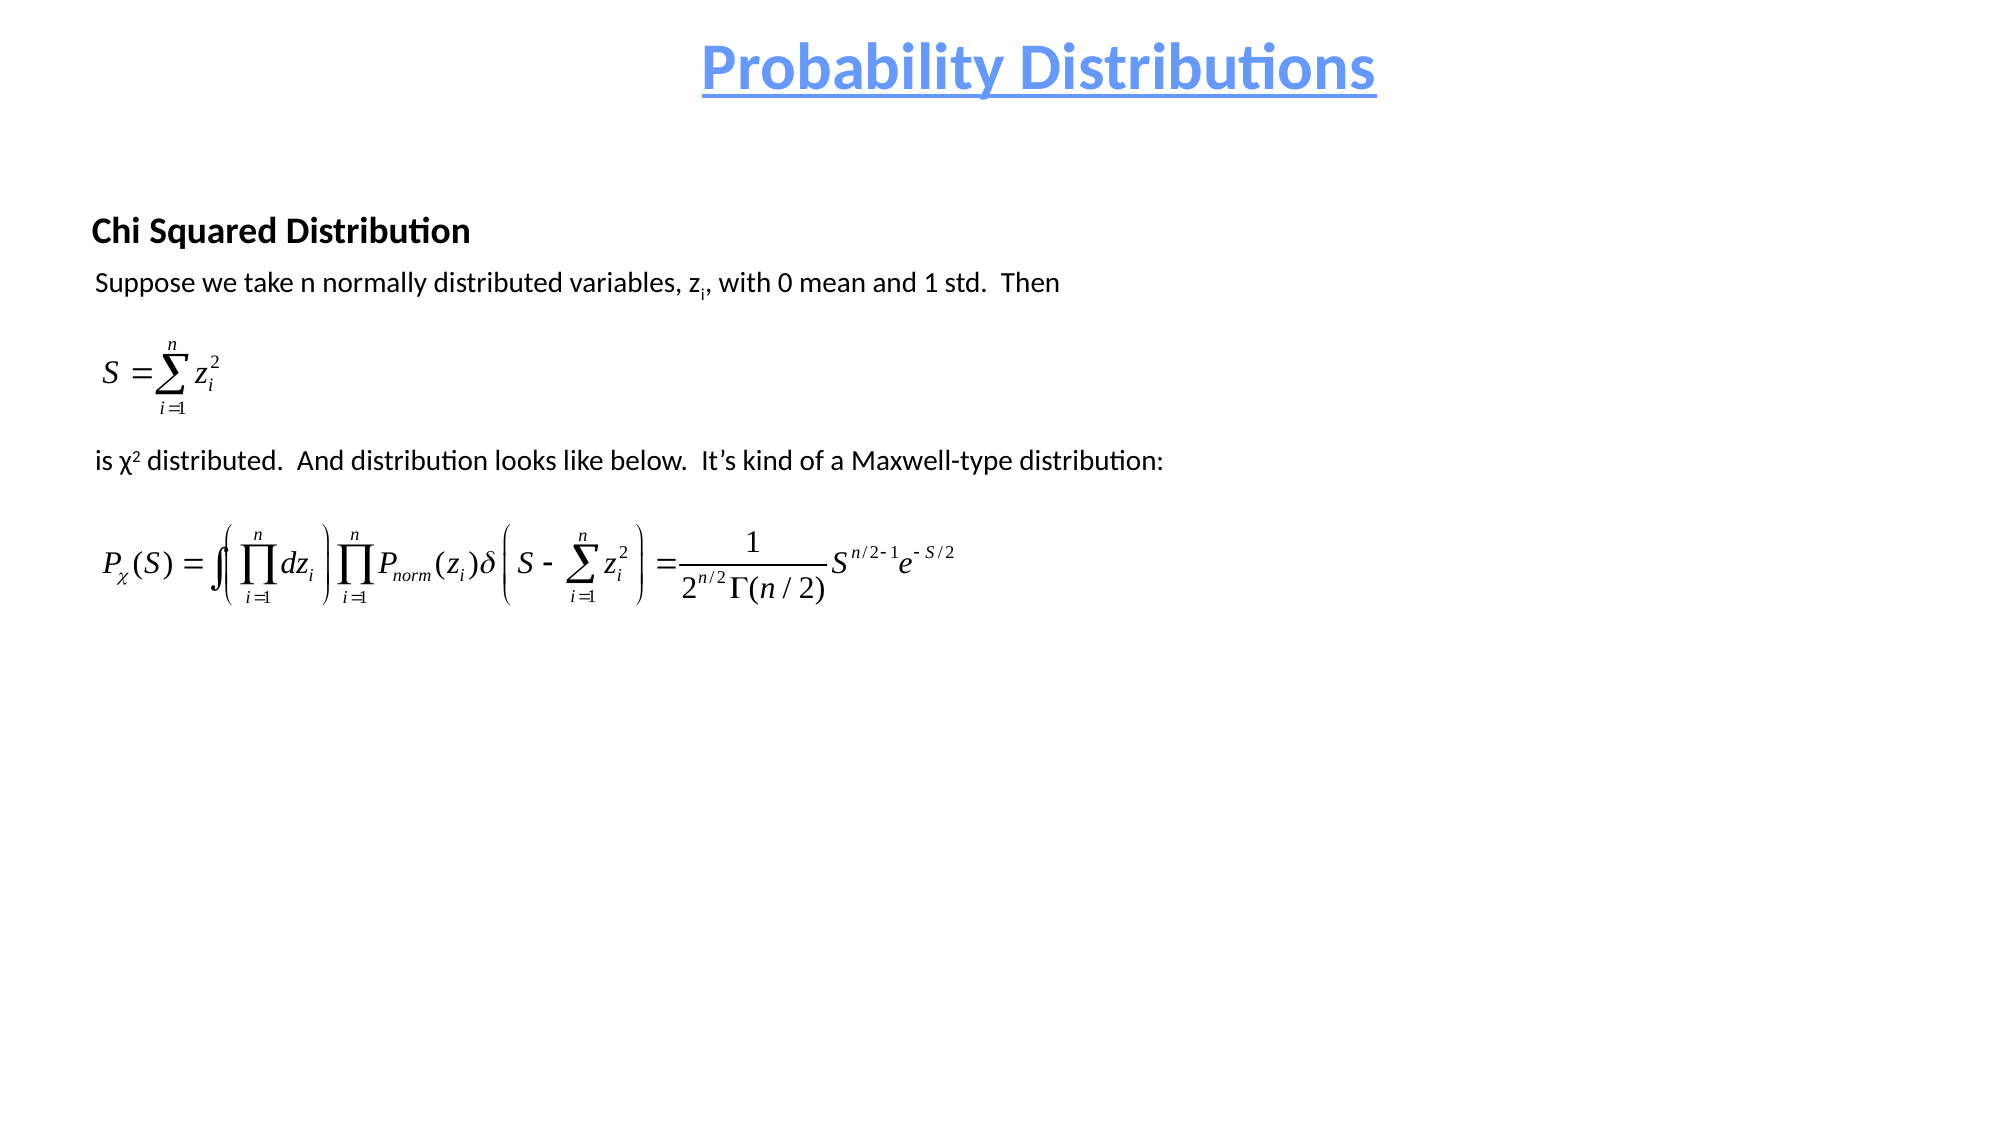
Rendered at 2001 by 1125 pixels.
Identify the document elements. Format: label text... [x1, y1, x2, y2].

text_box Probability Distributions [687, 15, 1474, 111]
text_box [96, 328, 229, 422]
text_box is χ2 distributed. And distribution looks like below. It’s kind of a Maxwell-type distribution: [80, 434, 1344, 484]
text_box Suppose we take n normally distributed variables, zi, with 0 mean and 1 std. Then [80, 256, 1129, 311]
text_box Chi Squared Distribution [77, 198, 541, 258]
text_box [96, 517, 961, 613]
